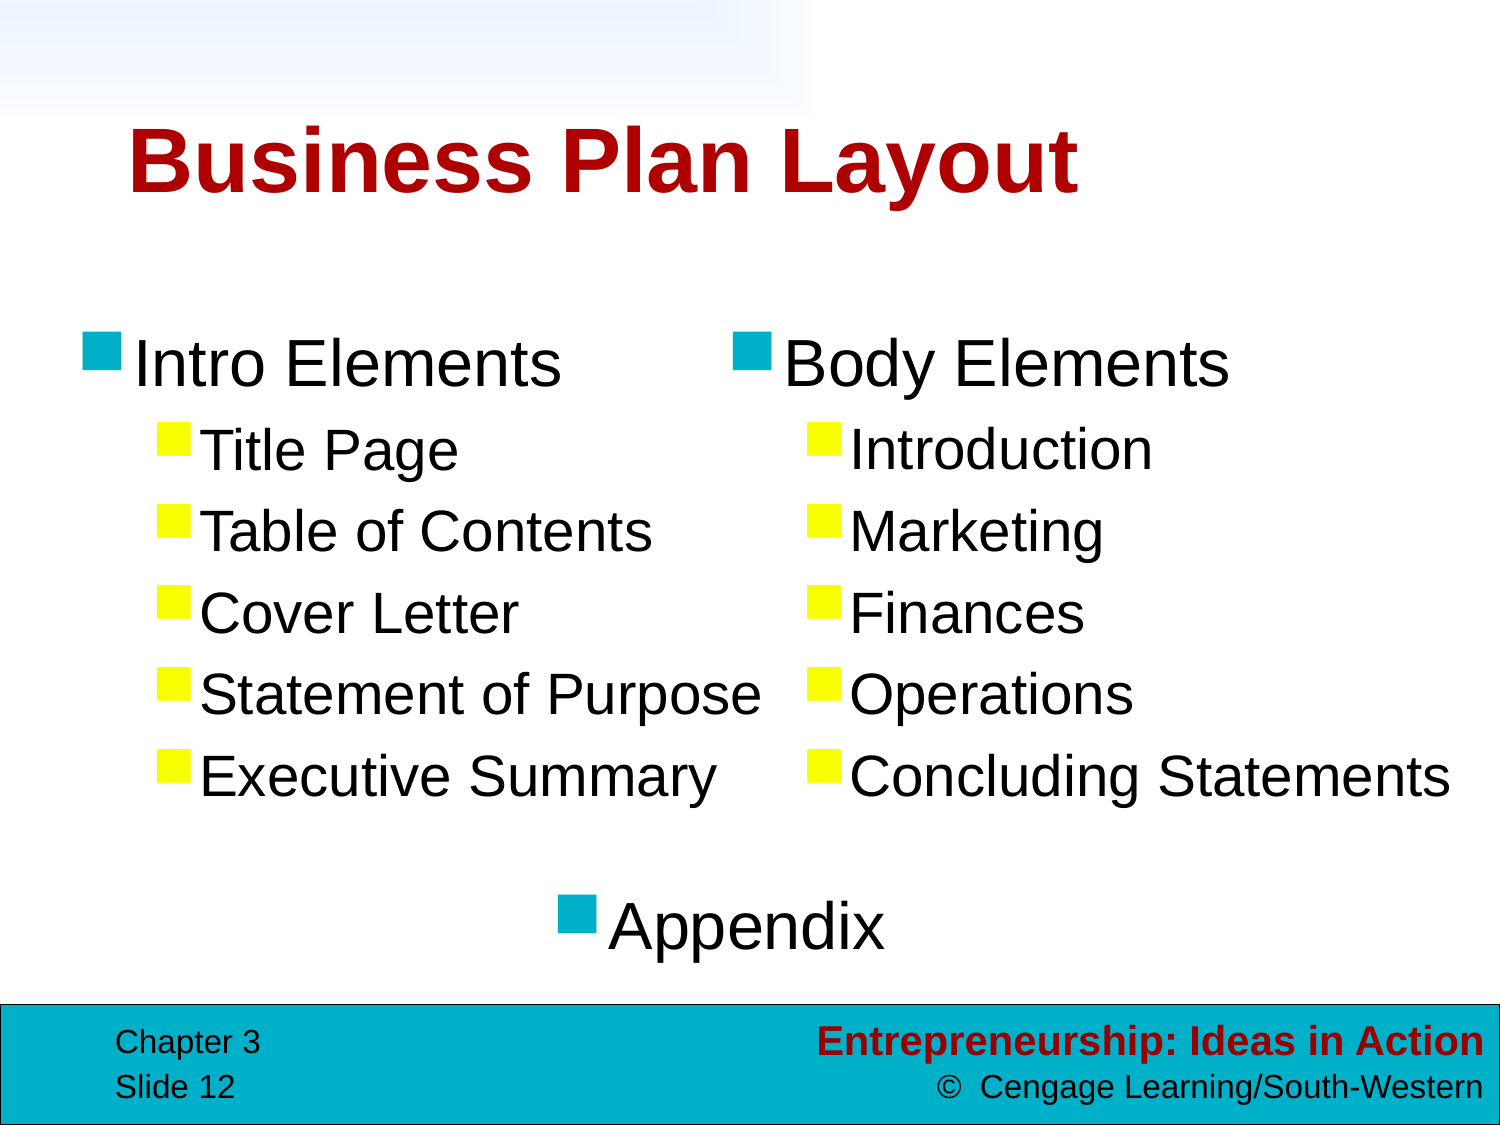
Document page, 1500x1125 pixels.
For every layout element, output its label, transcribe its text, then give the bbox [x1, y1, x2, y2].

text_box Body Elements Introduction Marketing Finances Operations Concluding Statements [825, 312, 1475, 850]
title Business Plan Layout [112, 62, 1388, 251]
text_box Intro Elements Title Page Table of Contents Cover Letter Statement of Purpose Executive Summary [62, 312, 825, 963]
footer Chapter 3 [99, 1012, 413, 1037]
slide_number Slide 12 [99, 1037, 413, 1113]
text_box Appendix [537, 875, 950, 1000]
